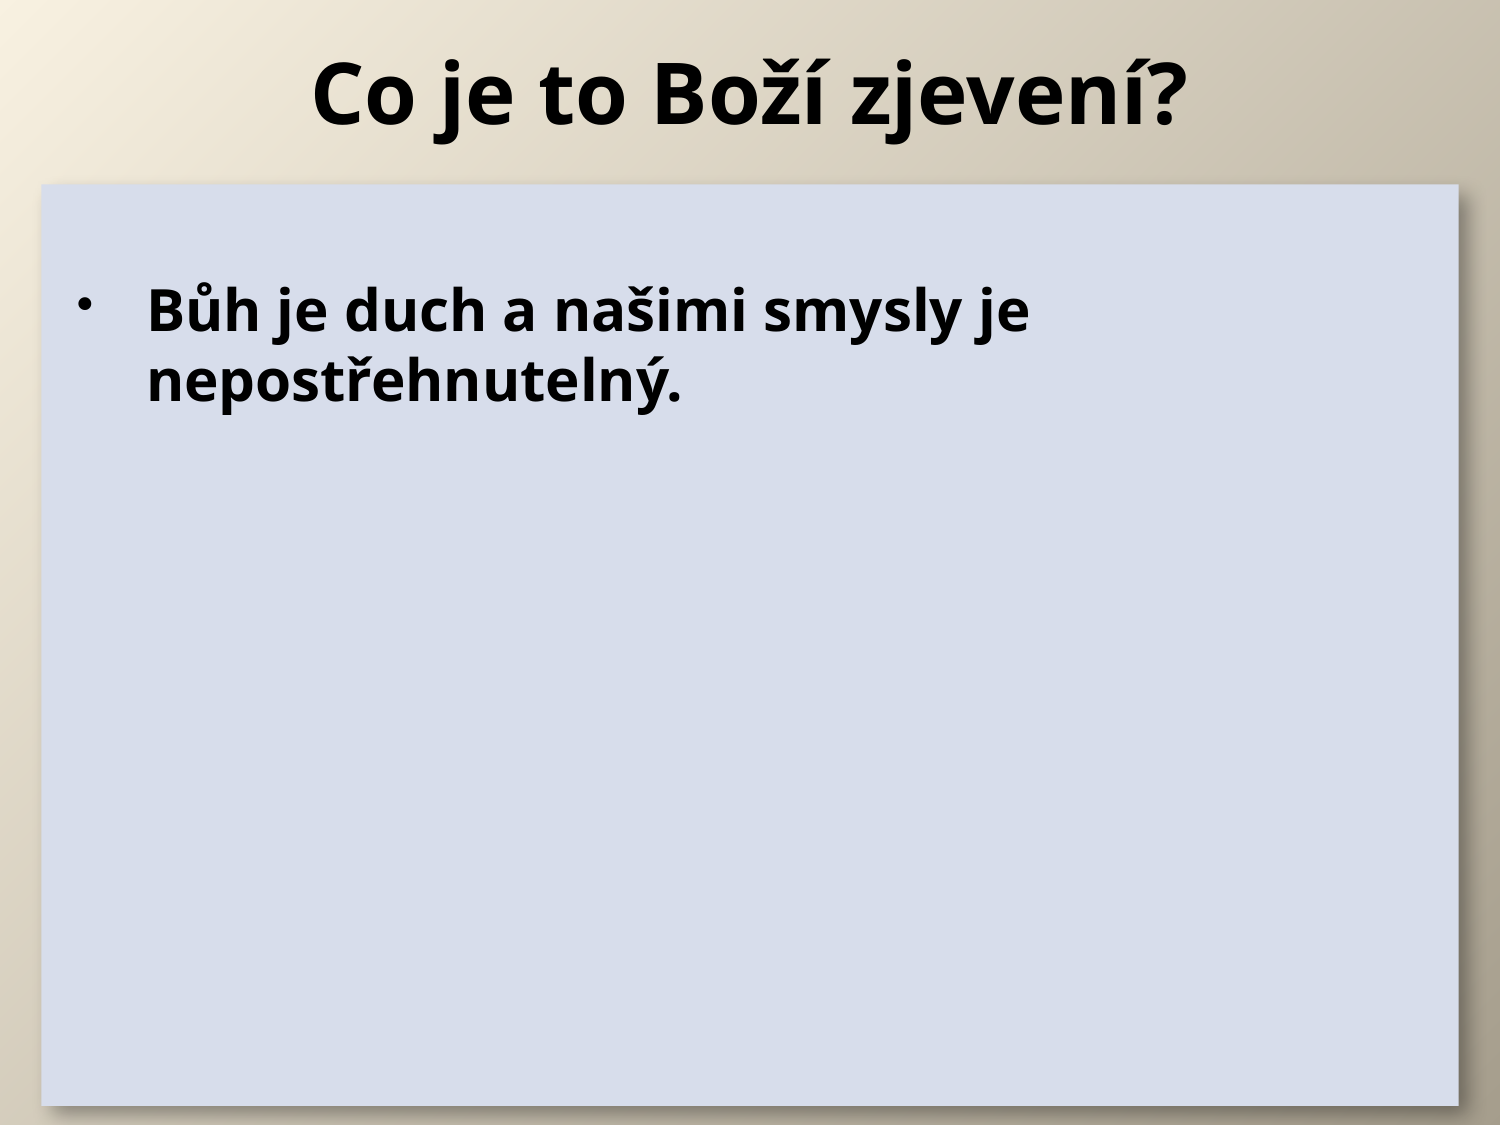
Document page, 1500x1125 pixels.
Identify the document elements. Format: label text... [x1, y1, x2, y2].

title Co je to Boží zjevení? [17, 19, 1483, 161]
list Bůh je duch a našimi smysly je nepostřehnutelný. [41, 184, 1459, 1107]
